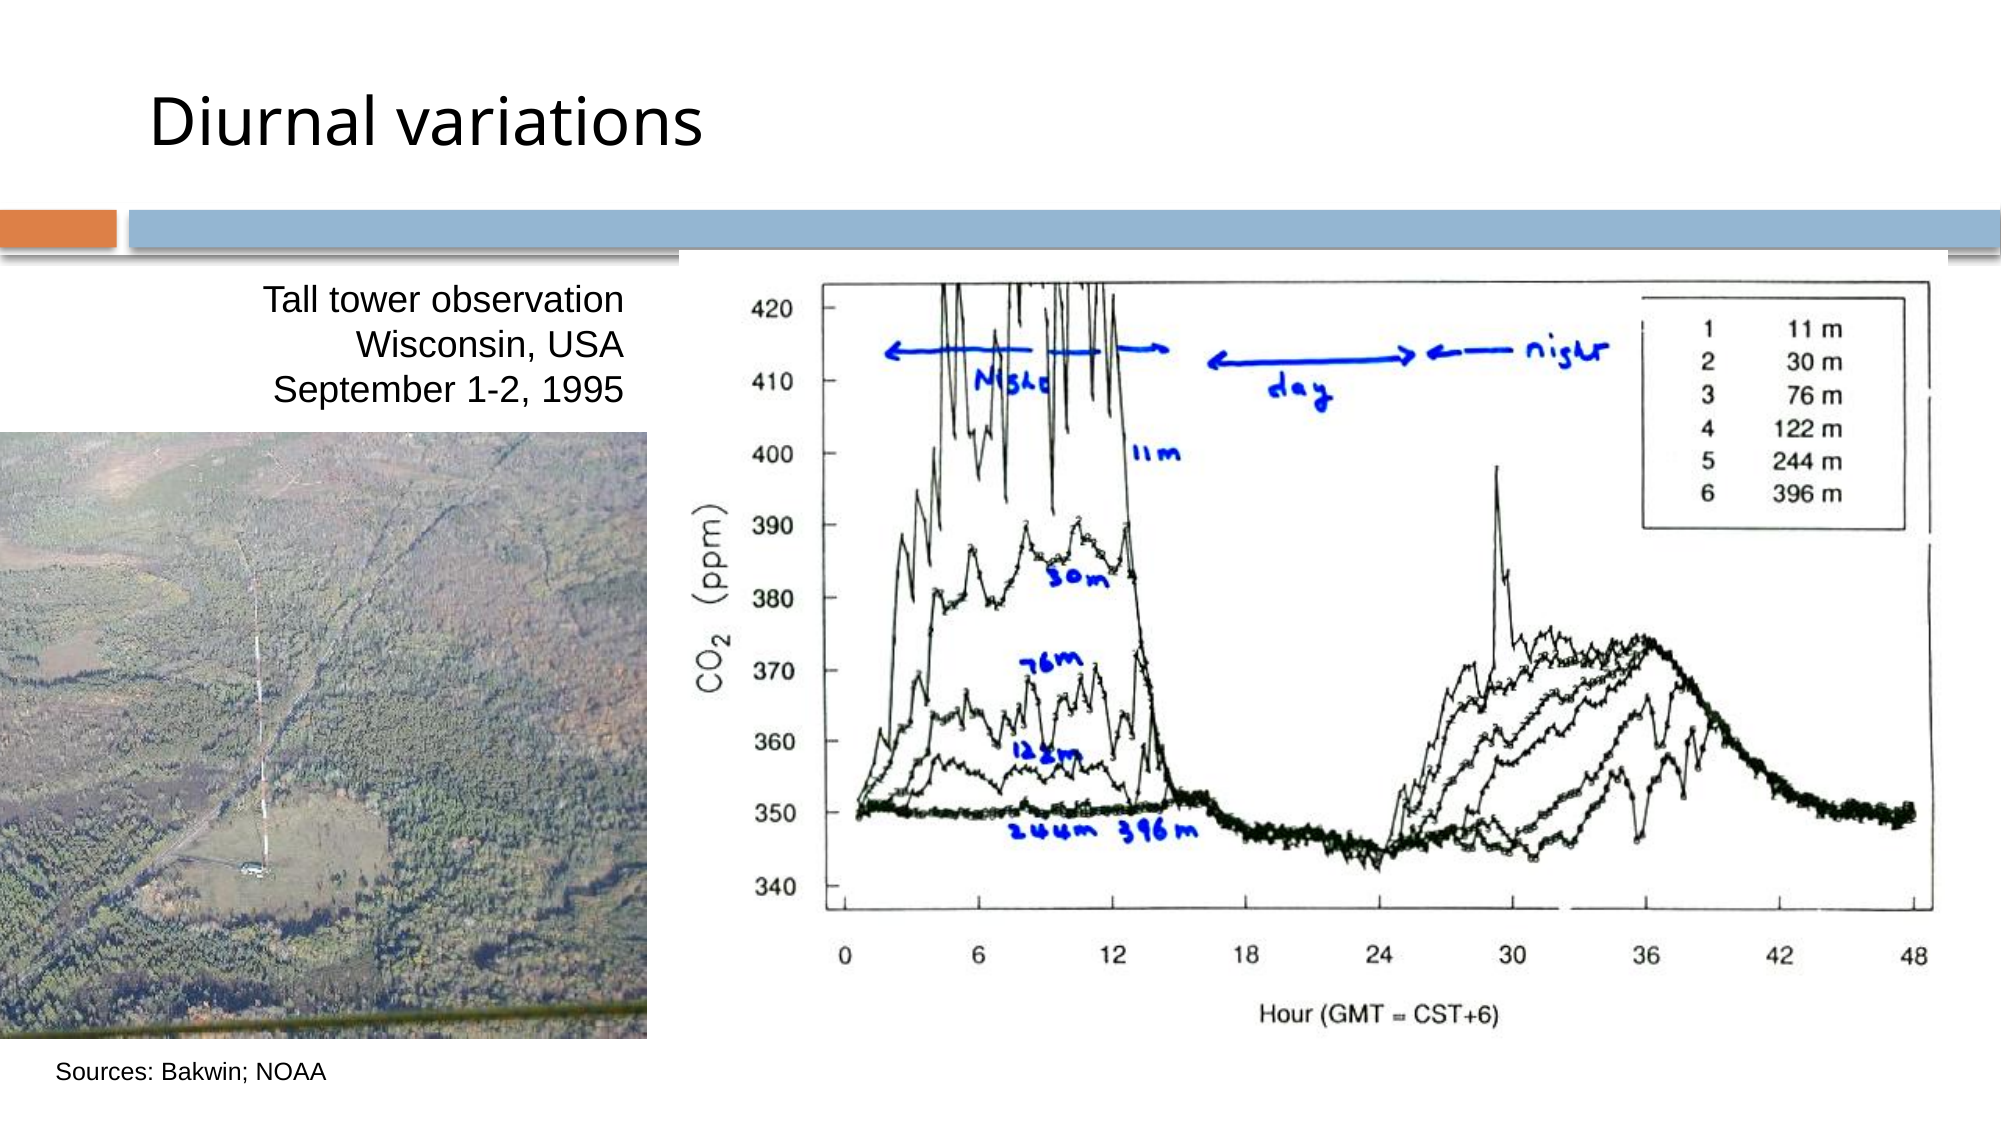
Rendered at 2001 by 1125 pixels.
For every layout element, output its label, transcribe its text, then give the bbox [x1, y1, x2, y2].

title Diurnal variations [133, 37, 804, 200]
picture [0, 431, 647, 1039]
text_box Sources: Bakwin; NOAA [40, 1049, 348, 1093]
picture [678, 249, 1949, 1043]
text_box Tall tower observation Wisconsin, USA September 1-2, 1995 [247, 267, 640, 418]
